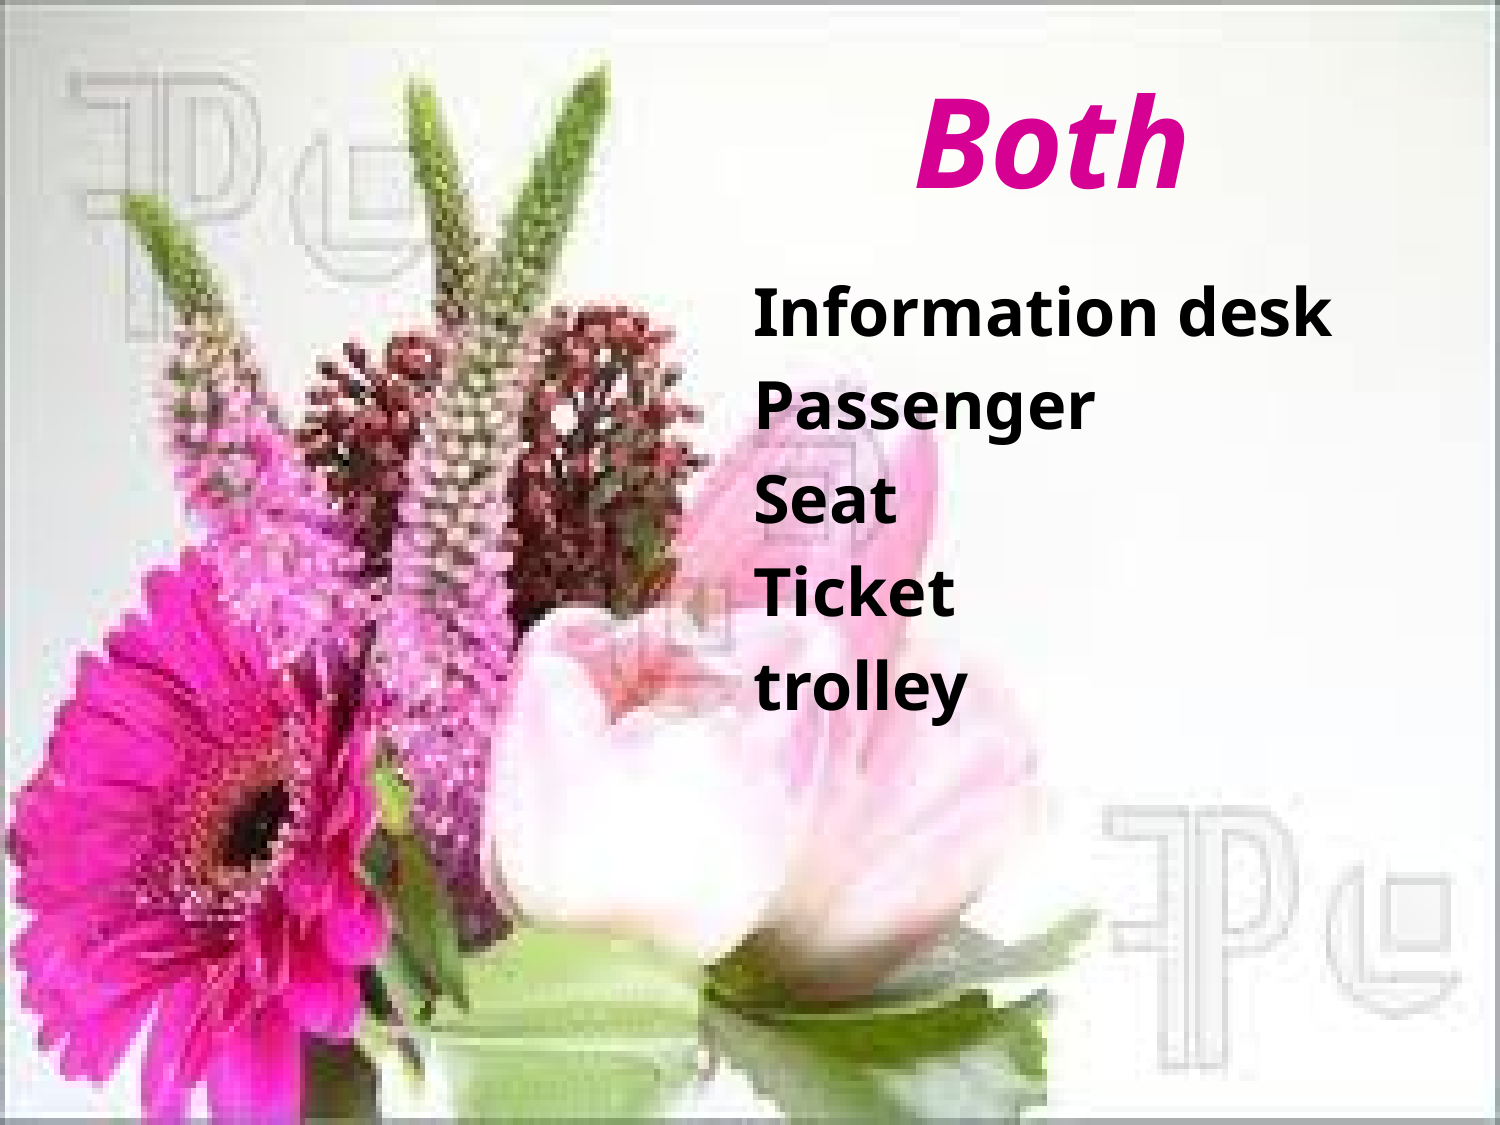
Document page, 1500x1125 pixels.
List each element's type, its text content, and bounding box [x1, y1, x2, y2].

list Information desk Passenger Seat Ticket trolley [738, 262, 1425, 1005]
title Both [679, 45, 1425, 233]
picture [0, 0, 1500, 1125]
